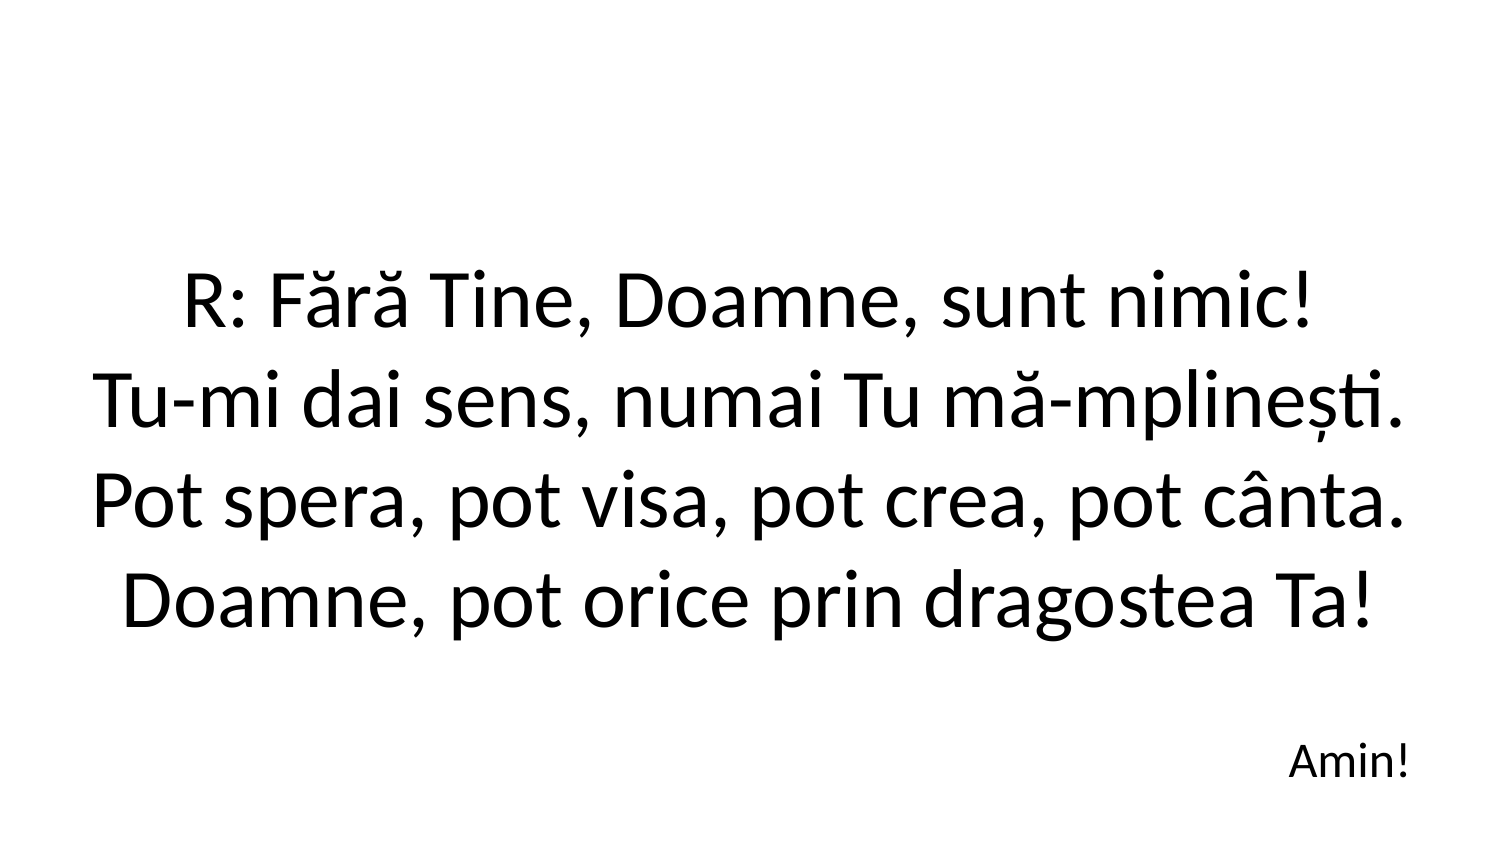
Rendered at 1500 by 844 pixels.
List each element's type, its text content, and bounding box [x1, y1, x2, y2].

text_box R: Fără Tine, Doamne, sunt nimic! Tu-mi dai sens, numai Tu mă-mplinești. Pot spera, pot visa, pot crea, pot cânta. Doamne, pot orice prin dragostea Ta! [76, 192, 1424, 652]
text_box Amin! [1273, 674, 1427, 795]
